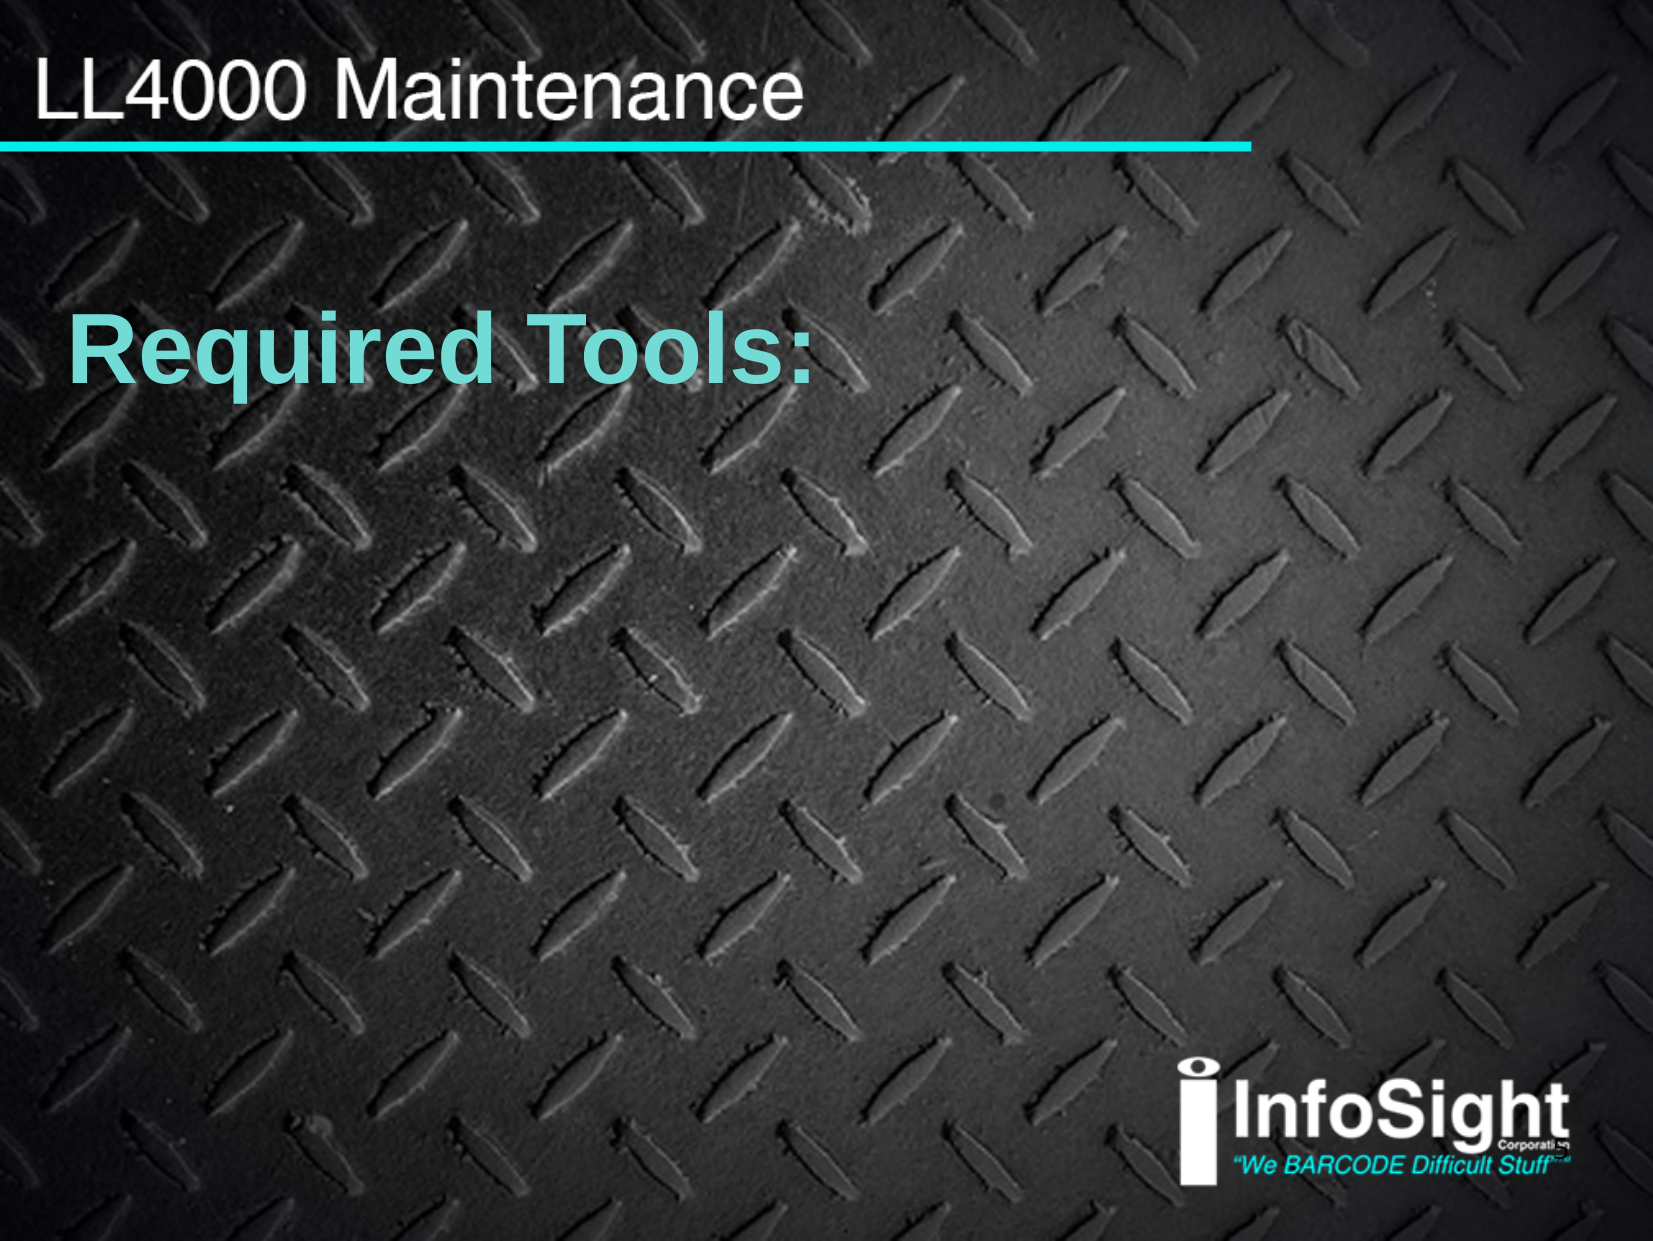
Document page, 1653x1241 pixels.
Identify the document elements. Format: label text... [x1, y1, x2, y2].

text_box Required Tools: [51, 284, 1064, 347]
slide_number 5 [1185, 1130, 1570, 1215]
picture [0, 0, 1653, 1241]
